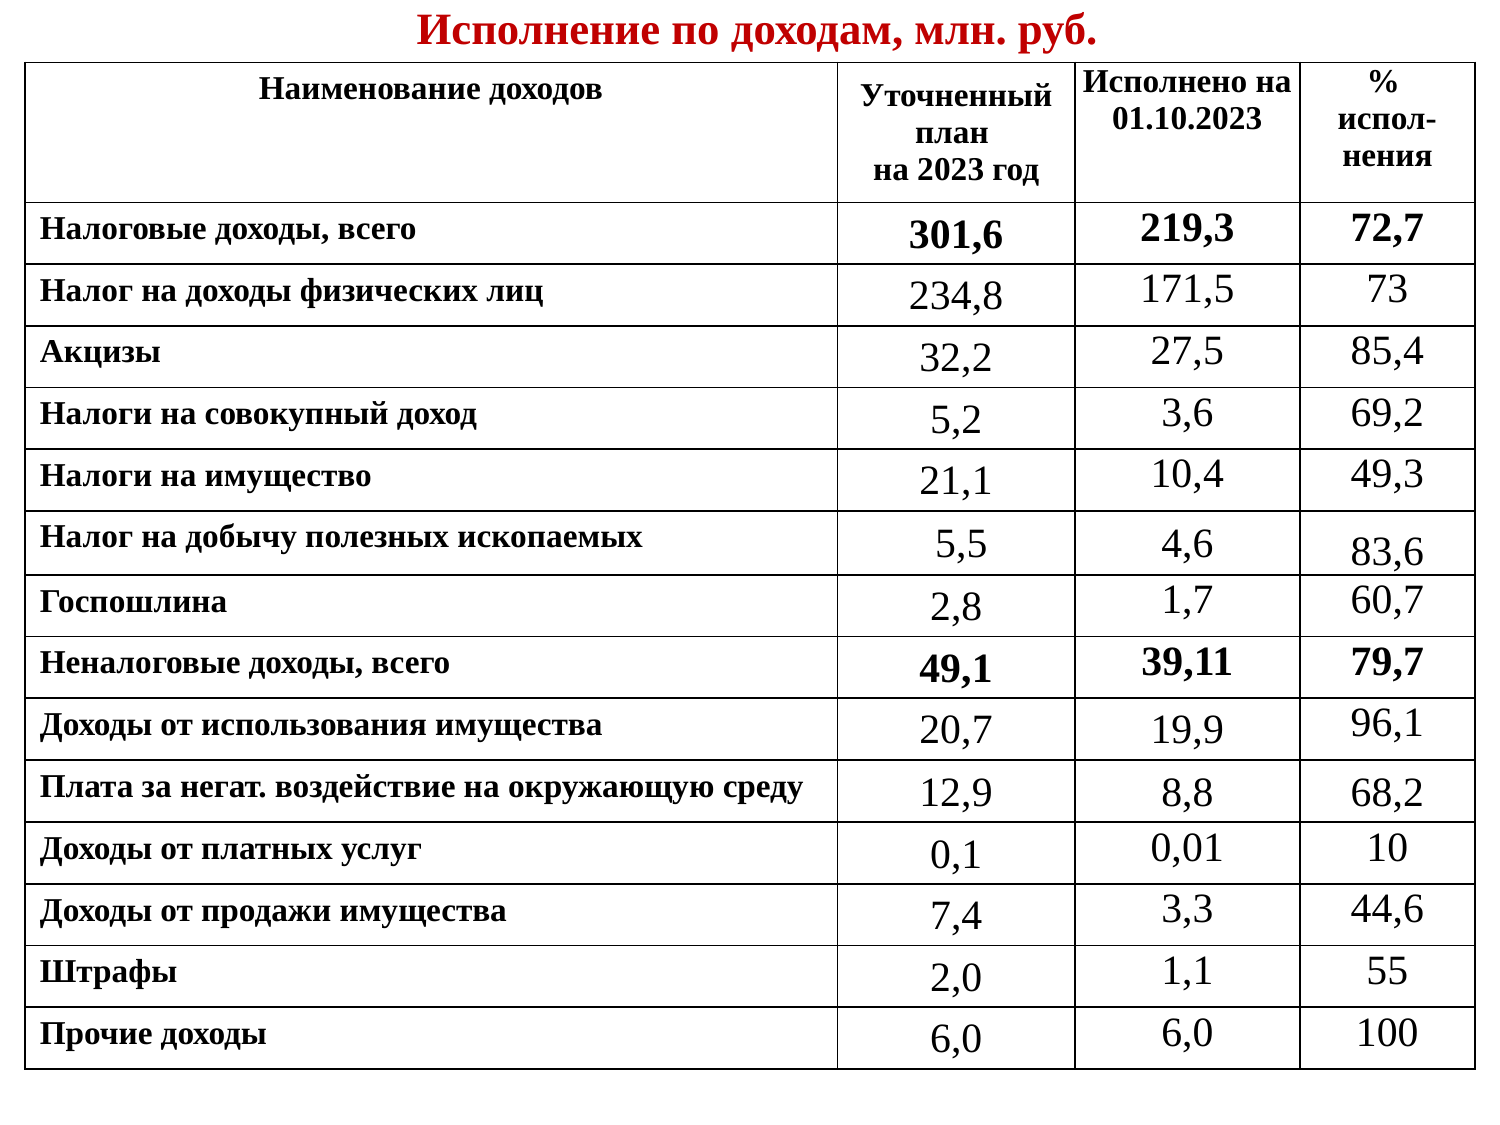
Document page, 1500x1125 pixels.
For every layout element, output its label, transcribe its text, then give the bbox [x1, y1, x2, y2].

table_cell 44,6 [1301, 885, 1474, 945]
table_cell 8,8 [1076, 761, 1299, 821]
table_cell 85,4 [1301, 327, 1474, 387]
table_cell 3,3 [1076, 885, 1299, 945]
table_cell 21,1 [838, 450, 1074, 510]
table_cell 3,6 [1076, 388, 1299, 448]
table_cell 2,8 [838, 576, 1074, 636]
table_cell 20,7 [838, 699, 1074, 759]
table_cell Налоги на имущество [26, 450, 837, 510]
table_cell 19,9 [1076, 699, 1299, 759]
table_cell 1,7 [1076, 576, 1299, 636]
table_header Уточненный план на 2023 год [838, 63, 1074, 202]
title Исполнение по доходам, млн. руб. [37, 0, 1478, 61]
table_cell Налоговые доходы, всего [26, 203, 837, 263]
table_cell 234,8 [838, 265, 1074, 325]
table_cell 79,7 [1301, 637, 1474, 697]
table_cell Налог на доходы физических лиц [26, 265, 837, 325]
table_cell 32,2 [838, 327, 1074, 387]
table_cell 7,4 [838, 885, 1074, 945]
table_cell 12,9 [838, 761, 1074, 821]
table_header Исполнено на 01.10.2023 [1076, 63, 1299, 202]
table_cell 49,3 [1301, 450, 1474, 510]
table_cell 0,1 [838, 823, 1074, 883]
table_cell 100 [1301, 1008, 1474, 1068]
table_cell 5,5 [838, 512, 1074, 574]
table_cell 96,1 [1301, 699, 1474, 759]
table_cell 10 [1301, 823, 1474, 883]
table_cell 2,0 [838, 946, 1074, 1006]
table_cell 219,3 [1076, 203, 1299, 263]
table_cell 27,5 [1076, 327, 1299, 387]
table_cell 83,6 [1301, 512, 1474, 574]
table_cell Прочие доходы [26, 1008, 837, 1068]
table_header % испол-нения [1301, 63, 1474, 202]
table_cell 171,5 [1076, 265, 1299, 325]
table_cell 6,0 [838, 1008, 1074, 1068]
table_cell 68,2 [1301, 761, 1474, 821]
table_cell Акцизы [26, 327, 837, 387]
table_cell 0,01 [1076, 823, 1299, 883]
table_cell Налог на добычу полезных ископаемых [26, 512, 837, 574]
table_cell Неналоговые доходы, всего [26, 637, 837, 697]
table_cell Доходы от продажи имущества [26, 885, 837, 945]
table_cell Госпошлина [26, 576, 837, 636]
table_cell 55 [1301, 946, 1474, 1006]
table_cell Налоги на совокупный доход [26, 388, 837, 448]
table_cell Штрафы [26, 946, 837, 1006]
table_header Наименование доходов [26, 63, 837, 202]
table_cell Доходы от использования имущества [26, 699, 837, 759]
table_cell 10,4 [1076, 450, 1299, 510]
table_cell 301,6 [838, 203, 1074, 263]
table_cell 6,0 [1076, 1008, 1299, 1068]
table_cell 4,6 [1076, 512, 1299, 574]
table_cell 72,7 [1301, 203, 1474, 263]
table_cell 60,7 [1301, 576, 1474, 636]
table_cell 69,2 [1301, 388, 1474, 448]
table_cell 1,1 [1076, 946, 1299, 1006]
table_cell 73 [1301, 265, 1474, 325]
table_cell 39,11 [1076, 637, 1299, 697]
table_cell 5,2 [838, 388, 1074, 448]
table_cell 49,1 [838, 637, 1074, 697]
table_cell Доходы от платных услуг [26, 823, 837, 883]
table_cell Плата за негат. воздействие на окружающую среду [26, 761, 837, 821]
